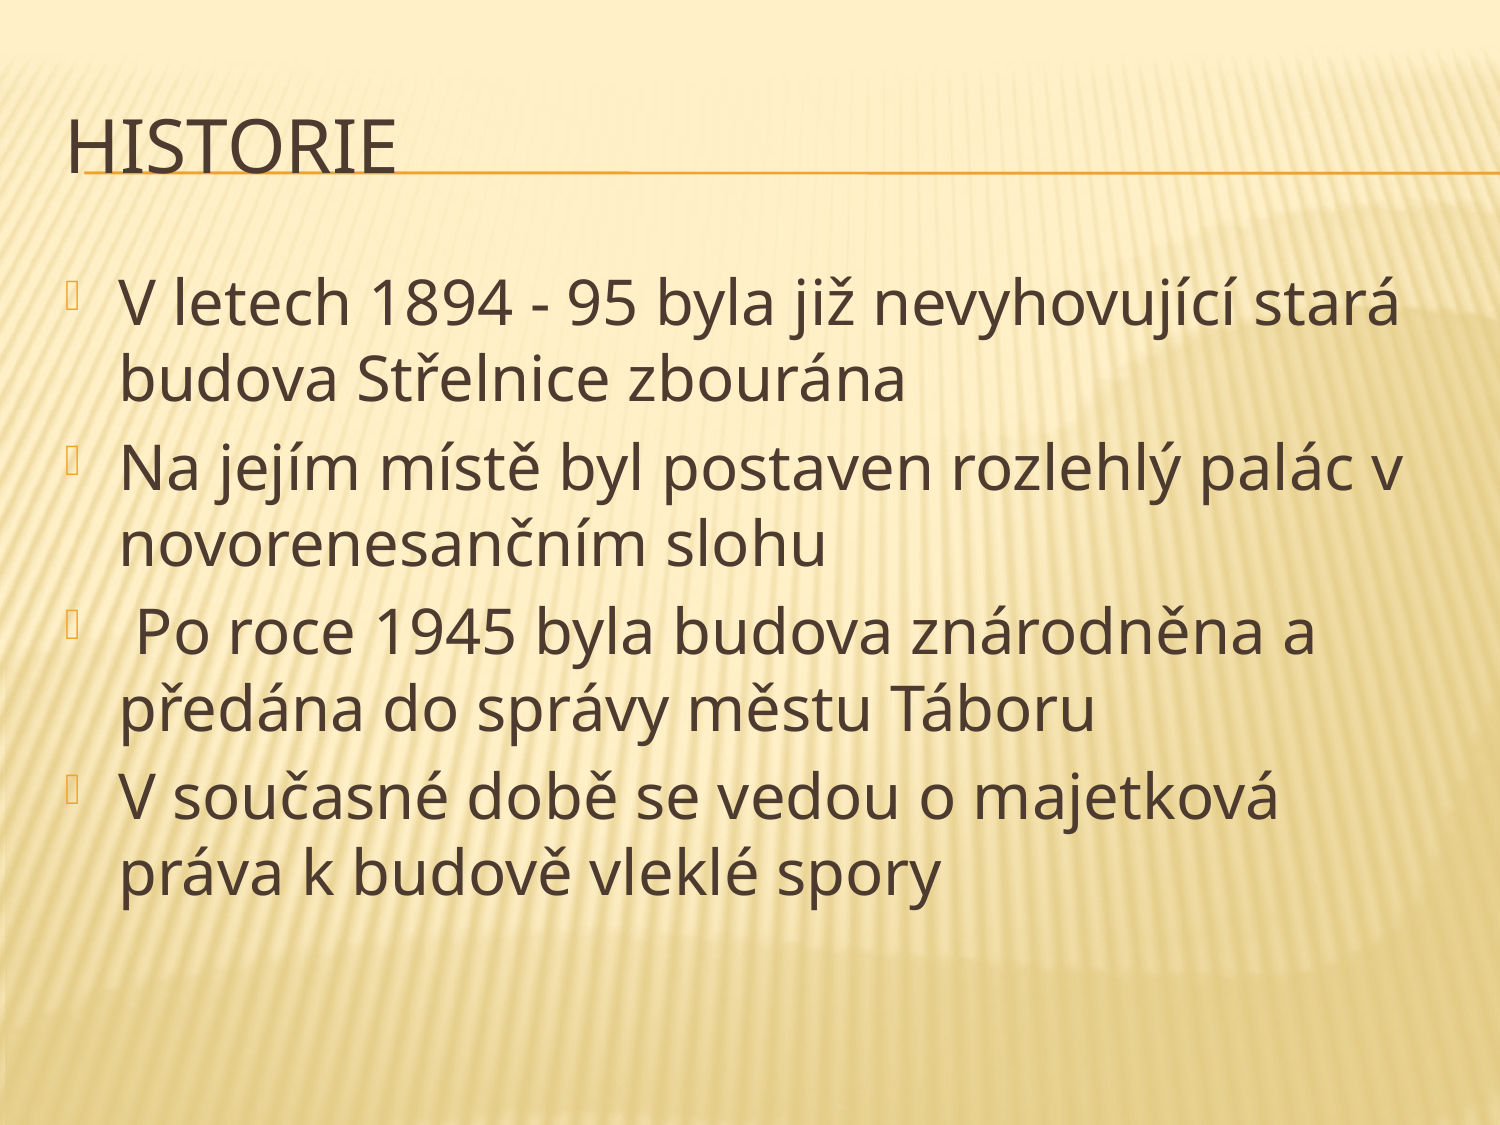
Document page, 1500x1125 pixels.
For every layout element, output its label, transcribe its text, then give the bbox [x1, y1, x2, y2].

title historie [50, 75, 1475, 213]
list V letech 1894 - 95 byla již nevyhovující stará budova Střelnice zbourána Na jejím místě byl postaven rozlehlý palác v novorenesančním slohu Po roce 1945 byla budova znárodněna a předána do správy městu Táboru V současné době se vedou o majetková práva k budově vleklé spory [50, 254, 1475, 998]
